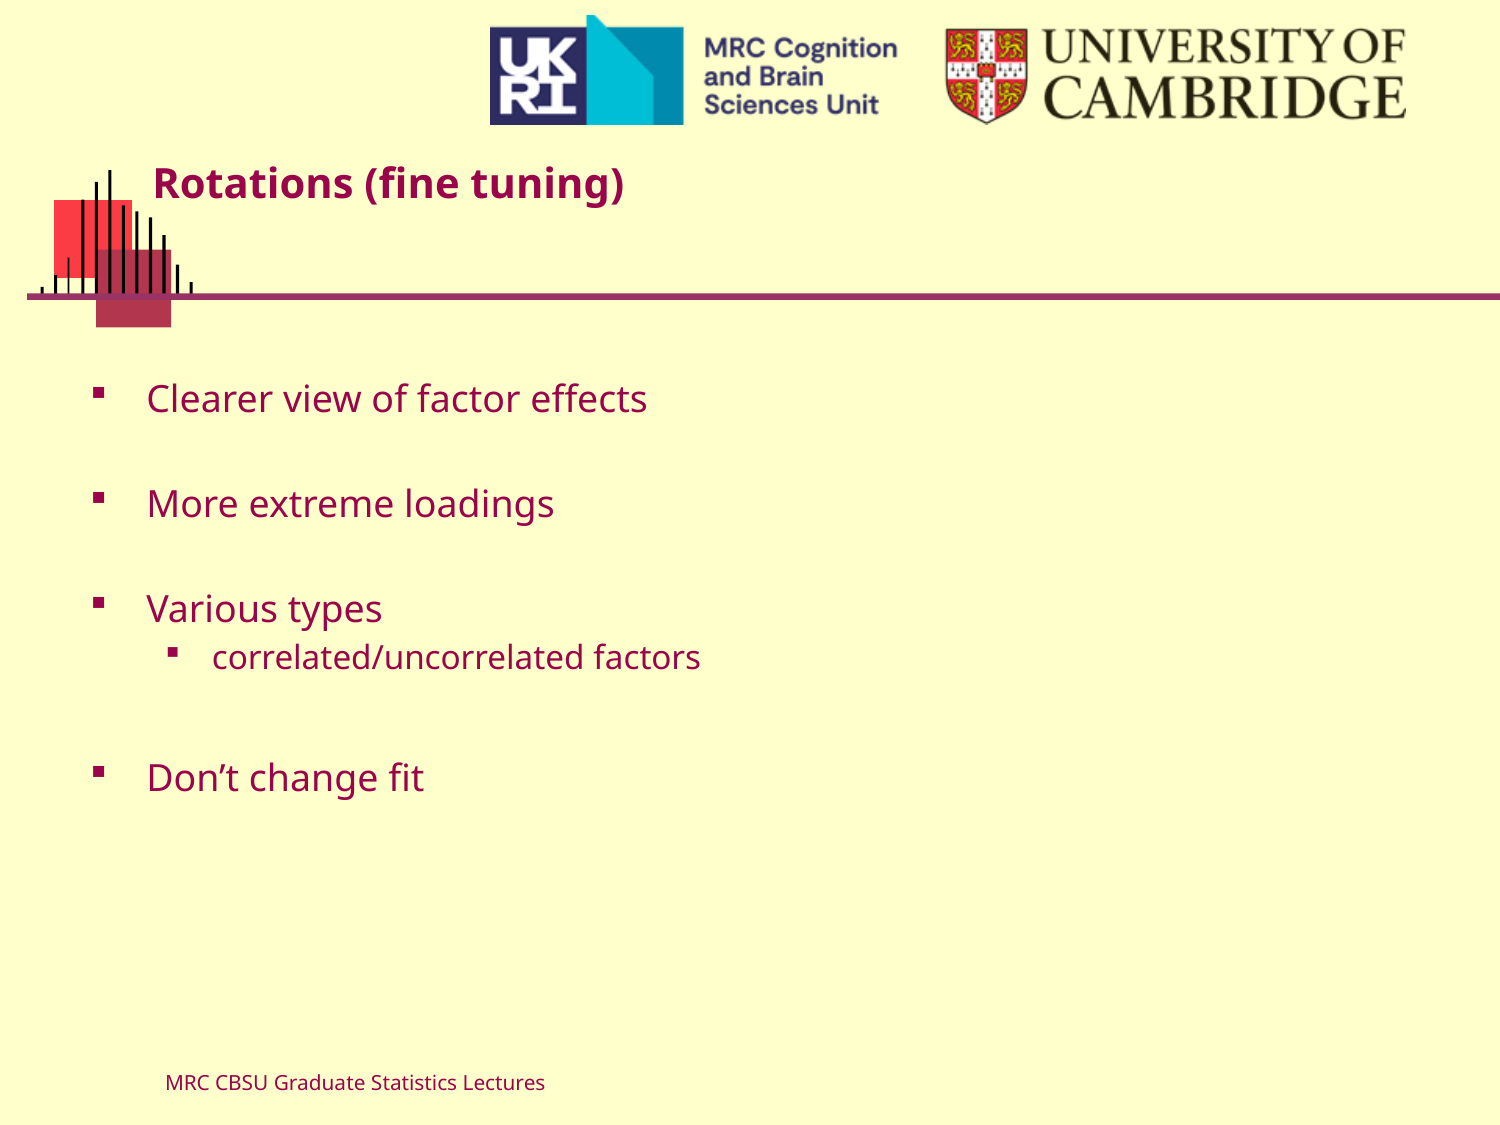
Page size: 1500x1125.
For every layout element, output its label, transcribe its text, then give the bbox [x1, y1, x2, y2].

list Clearer view of factor effects More extreme loadings Various types correlated/uncorrelated factors Don’t change fit [75, 262, 1425, 1038]
picture [490, 15, 1406, 125]
title Rotations (fine tuning) [137, 137, 988, 233]
footer MRC CBSU Graduate Statistics Lectures [149, 1062, 988, 1101]
